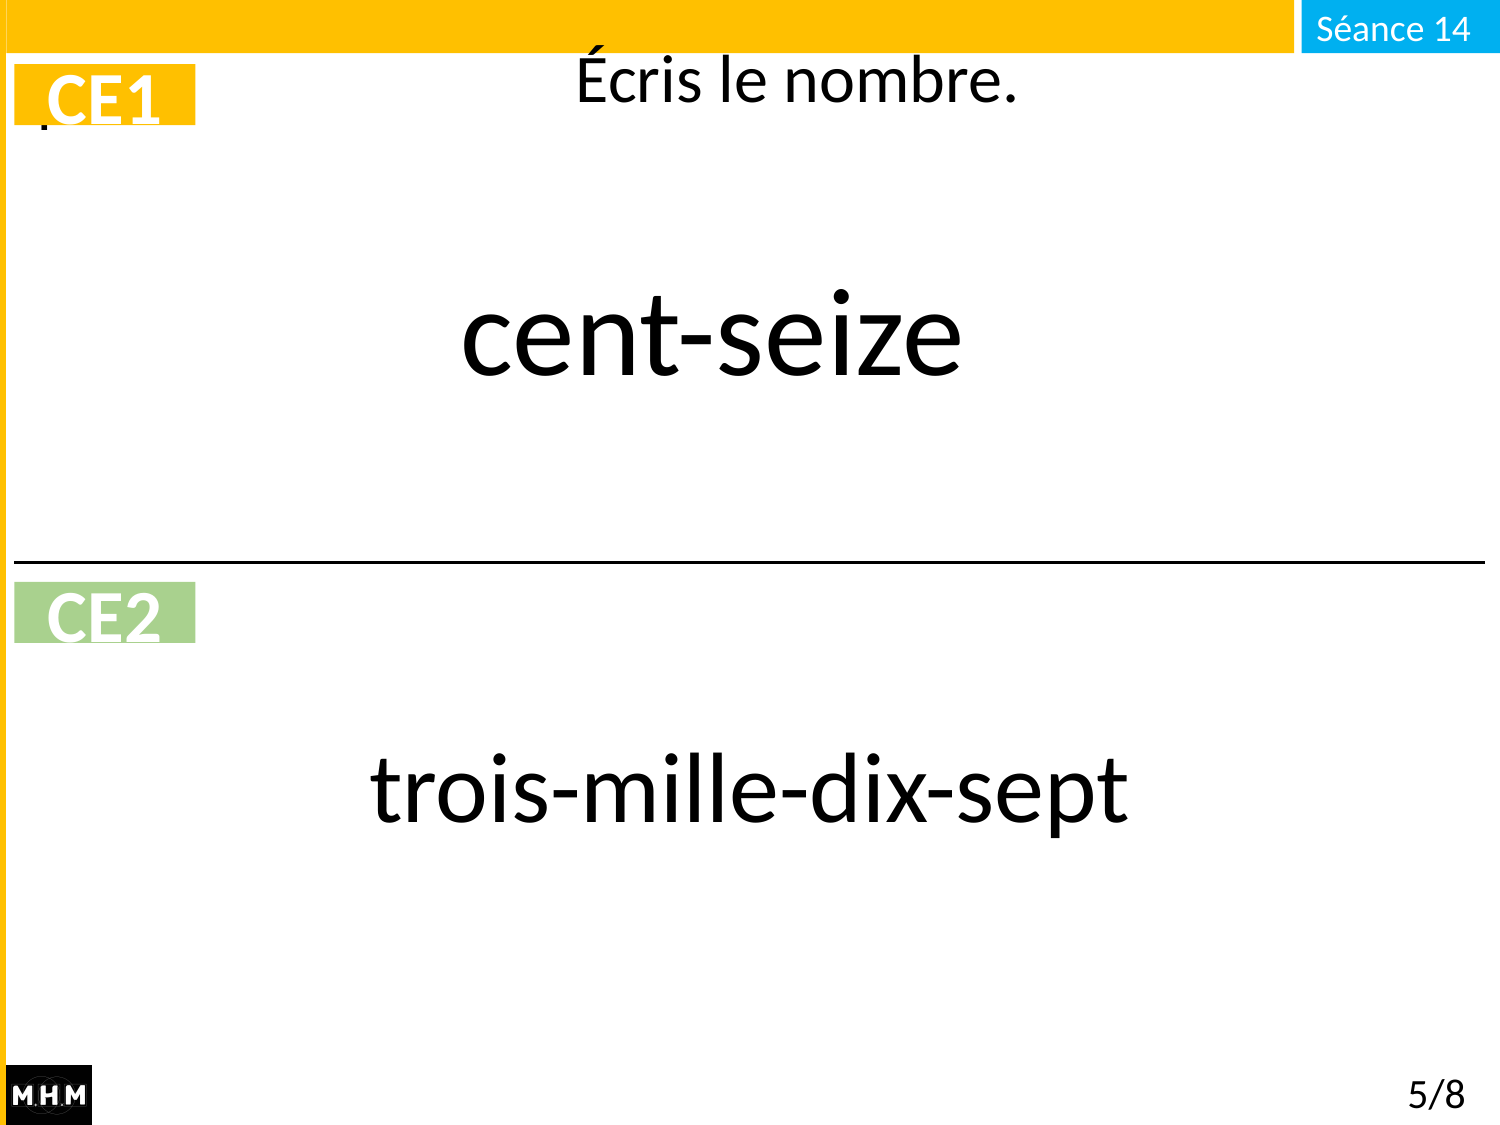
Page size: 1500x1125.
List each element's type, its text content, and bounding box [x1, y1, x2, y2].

list 5/8 [1373, 1064, 1500, 1125]
text_box trois-mille-dix-sept [135, 715, 1365, 850]
text_box CE2 [13, 581, 196, 644]
text_box CE1 [13, 63, 196, 126]
title Écris le nombre. [560, 36, 1500, 126]
picture [6, 1065, 92, 1125]
text_box cent-seize [176, 243, 1248, 408]
